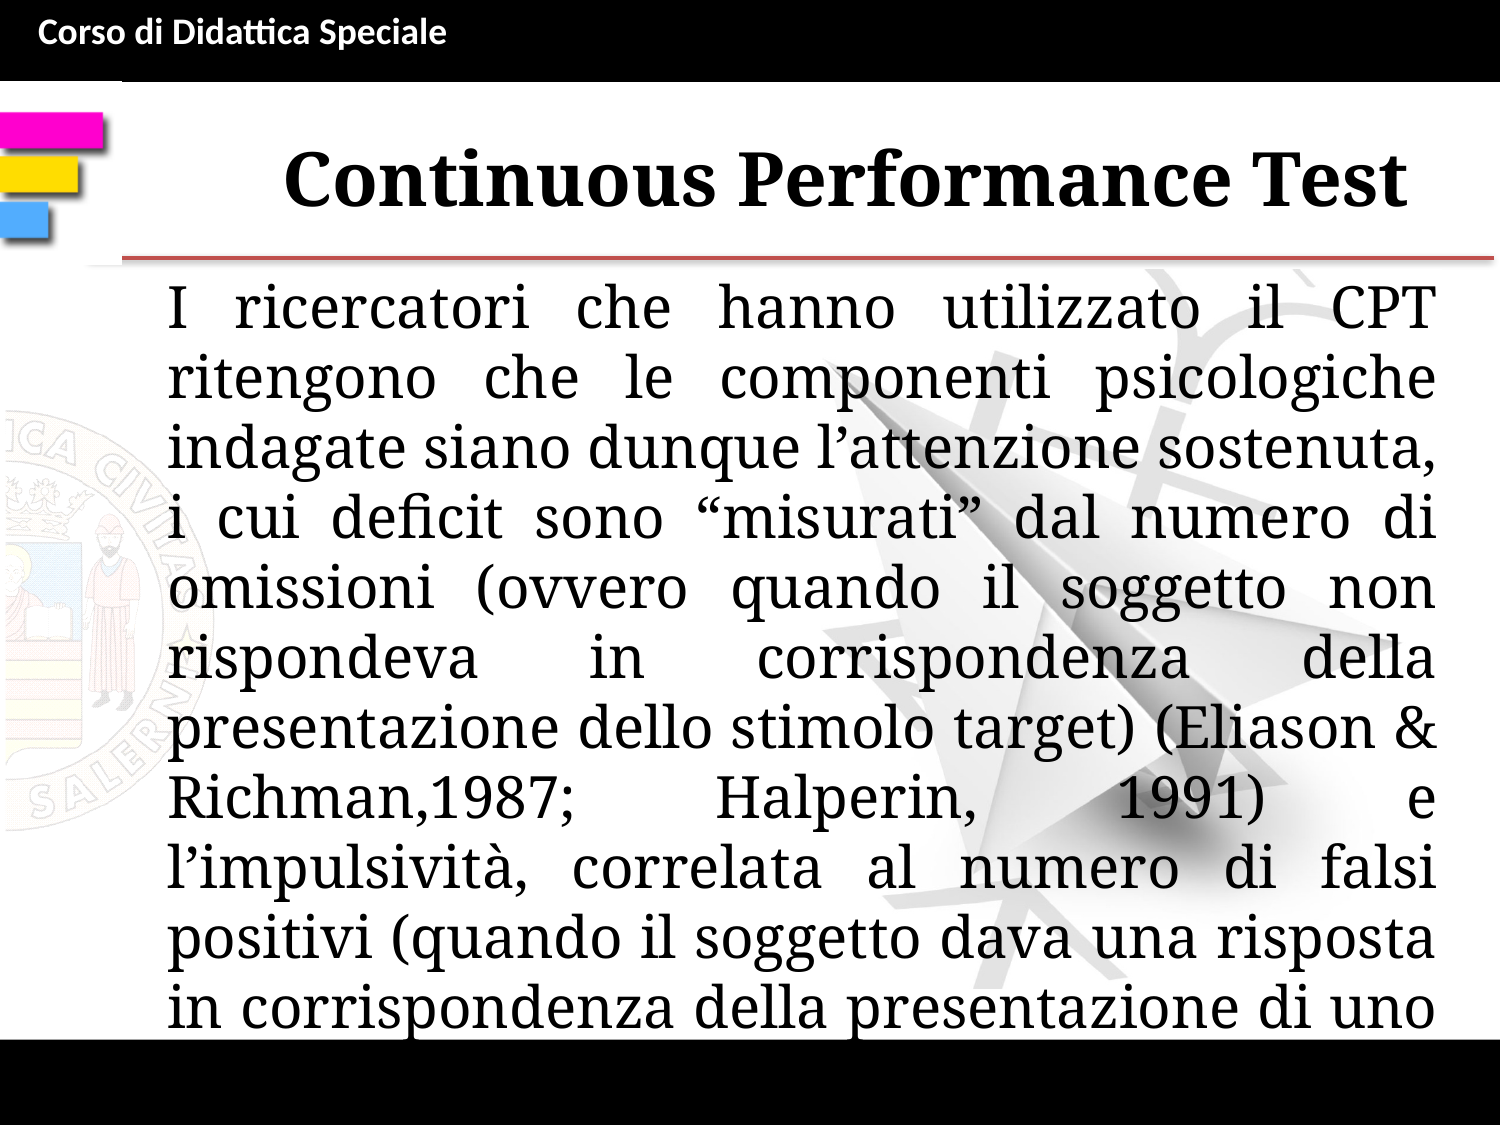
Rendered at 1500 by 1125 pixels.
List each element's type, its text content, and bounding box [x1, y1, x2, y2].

list I ricercatori che hanno utilizzato il CPT ritengono che le componenti psicologiche indagate siano dunque l’attenzione sostenuta, i cui deficit sono “misurati” dal numero di omissioni (ovvero quando il soggetto non rispondeva in corrispondenza della presentazione dello stimolo target) (Eliason & Richman,1987; Halperin, 1991) e l’impulsività, correlata al numero di falsi positivi (quando il soggetto dava una risposta in corrispondenza della presentazione di uno stimolo distrattore). [152, 262, 1454, 988]
title Continuous Performance Test [120, 106, 1426, 247]
picture [0, 81, 122, 265]
